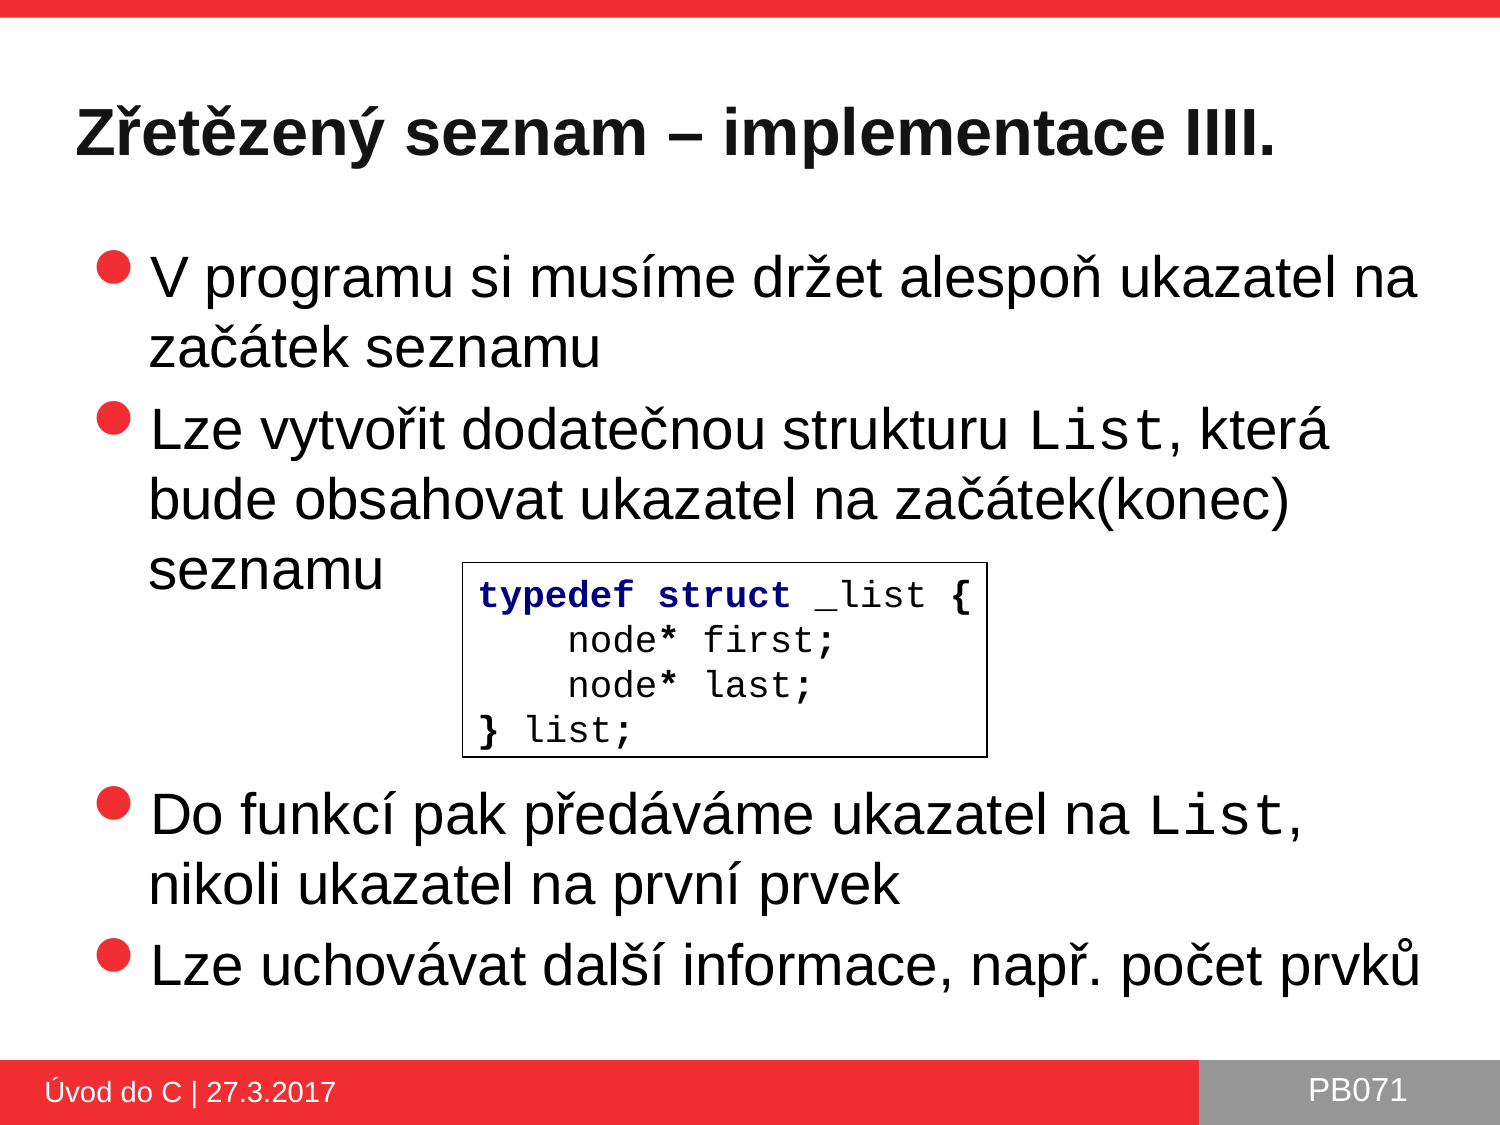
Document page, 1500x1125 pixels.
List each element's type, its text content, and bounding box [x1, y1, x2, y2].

text_box typedef struct _list { node* first; node* last; } list; [462, 562, 987, 758]
title Zřetězený seznam – implementace IIII. [75, 45, 1471, 208]
footer Úvod do C | 27.3.2017 [29, 1065, 1199, 1125]
list V programu si musíme držet alespoň ukazatel na začátek seznamu Lze vytvořit dodatečnou strukturu List, která bude obsahovat ukazatel na začátek(konec) seznamu Do funkcí pak předáváme ukazatel na List, nikoli ukazatel na první prvek Lze uchovávat další informace, např. počet prvků [76, 231, 1459, 1024]
